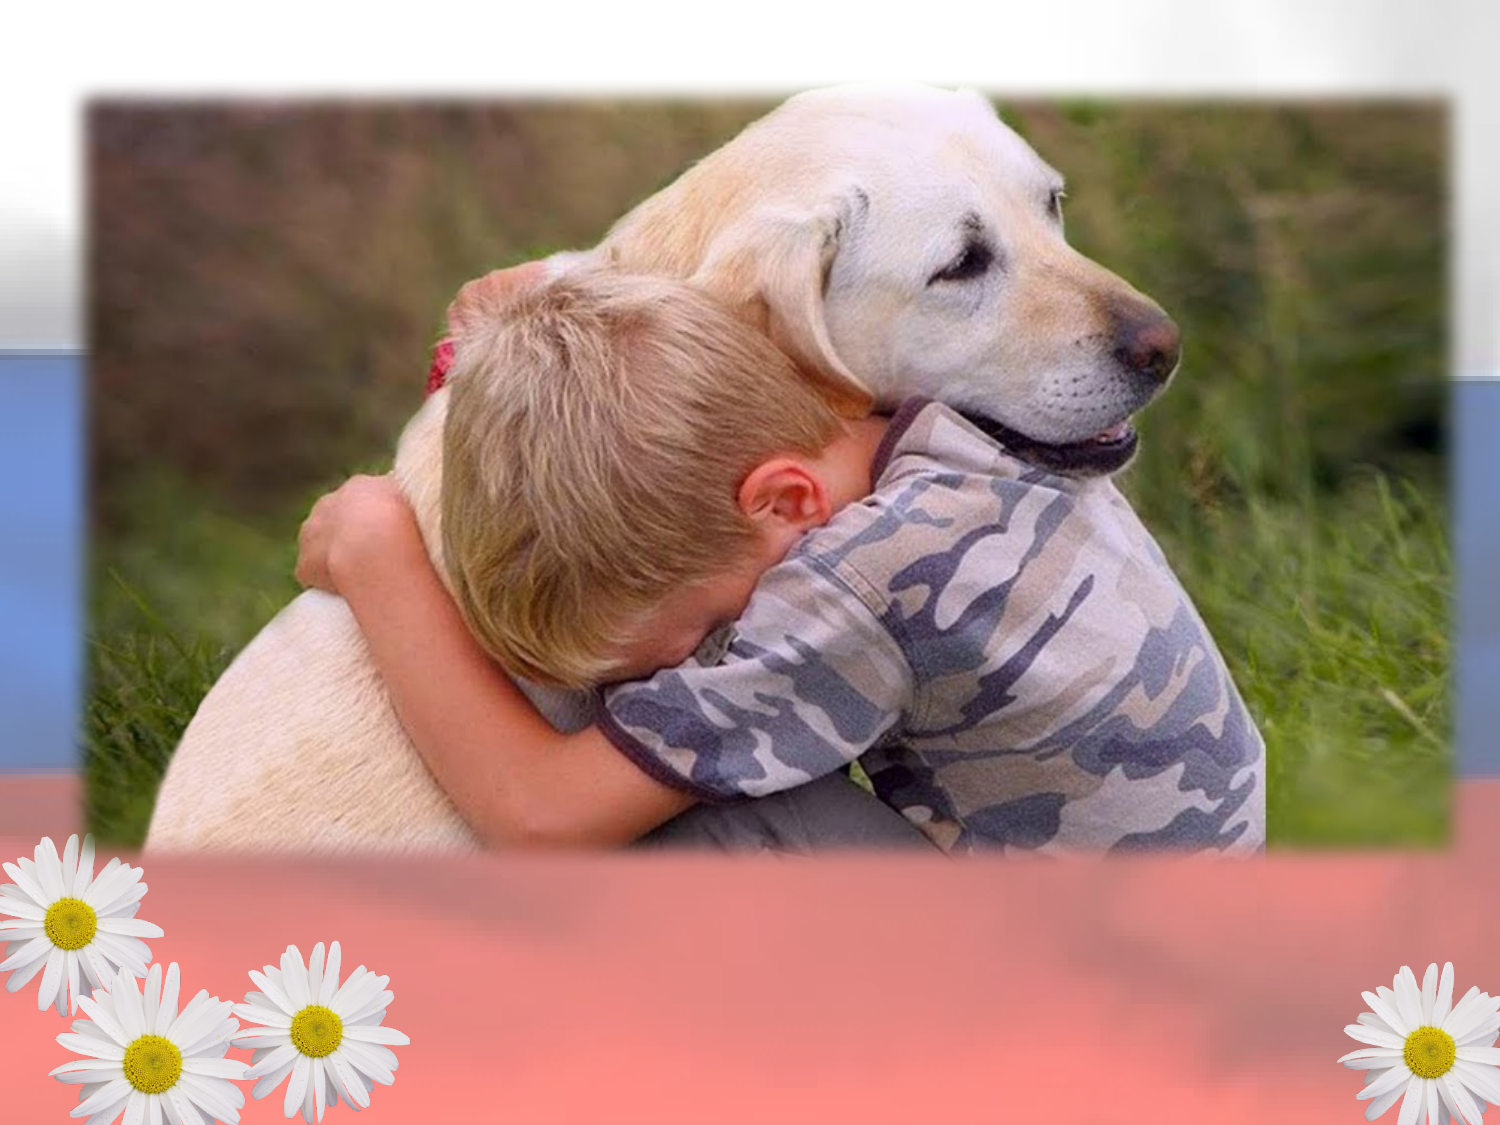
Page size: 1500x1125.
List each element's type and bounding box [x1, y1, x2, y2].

picture [1335, 960, 1500, 1125]
picture [0, 831, 411, 1125]
list [64, 77, 1472, 870]
